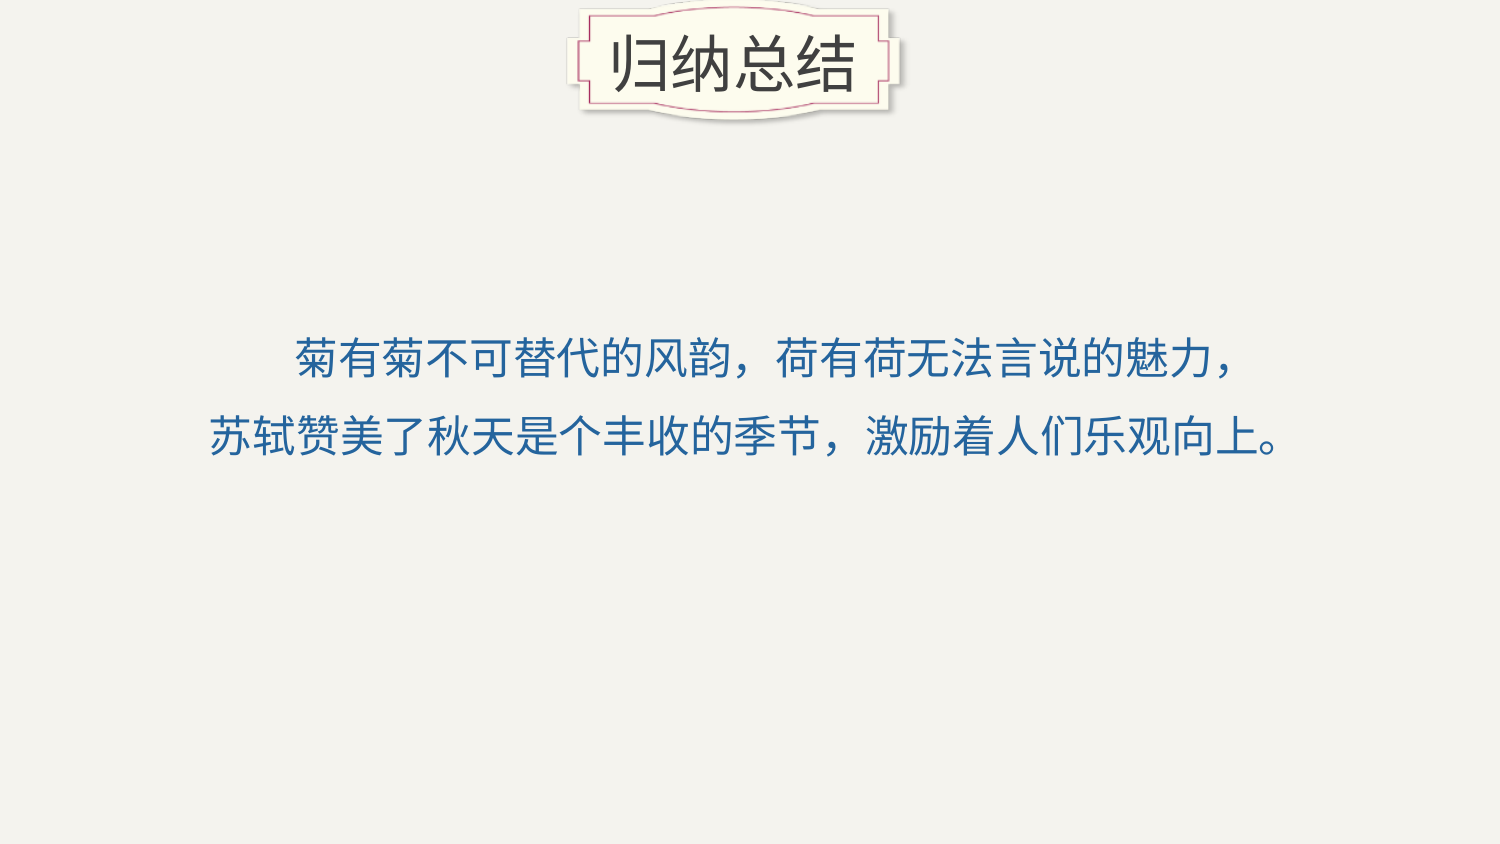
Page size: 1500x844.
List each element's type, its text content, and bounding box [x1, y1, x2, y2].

picture [555, 0, 919, 155]
text_box 菊有菊不可替代的风韵，荷有荷无法言说的魅力， 苏轼赞美了秋天是个丰收的季节，激励着人们乐观向上。 [94, 298, 1380, 468]
